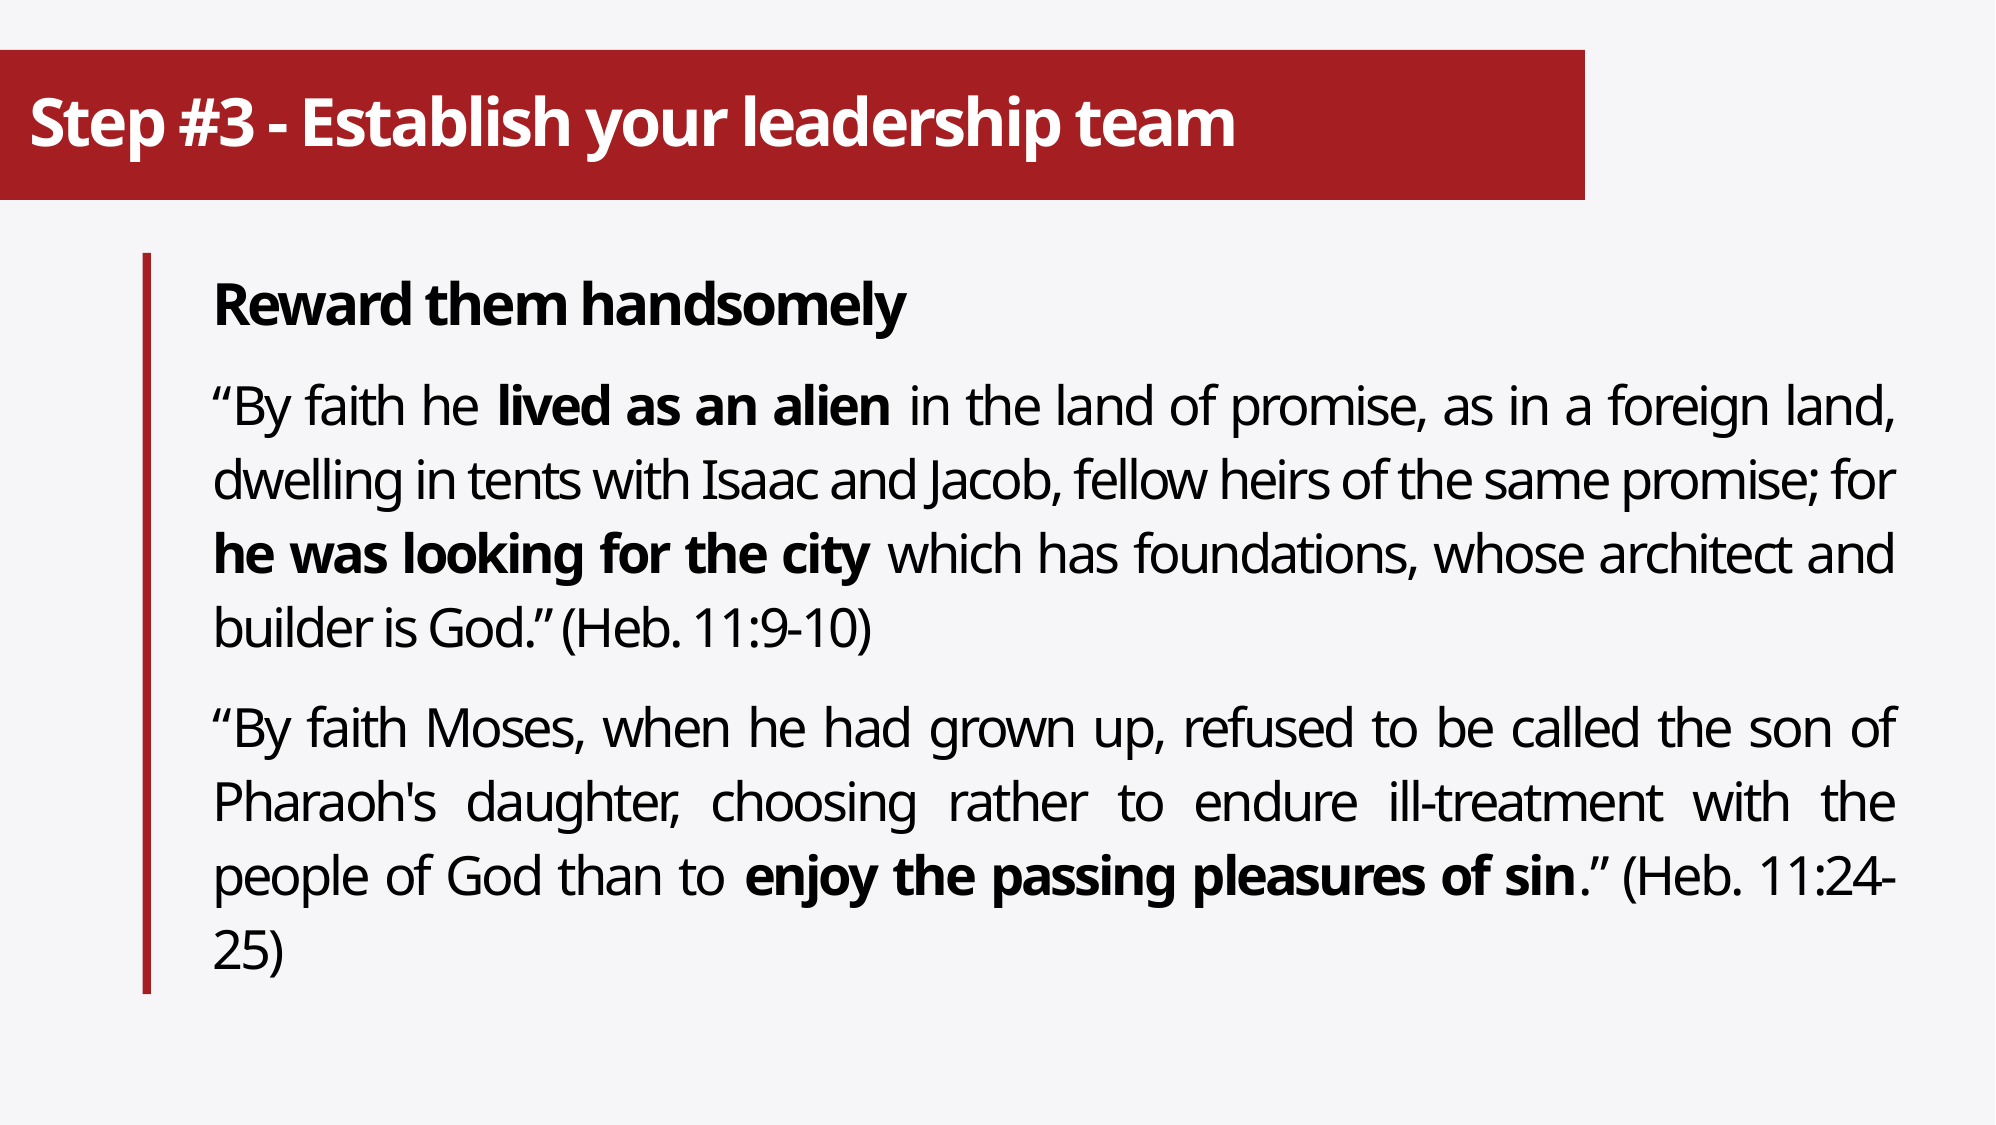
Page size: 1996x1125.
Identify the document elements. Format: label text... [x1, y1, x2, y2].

subtitle Reward them handsomely “By faith he lived as an alien in the land of promise, as in a foreign land, dwelling in tents with Isaac and Jacob, fellow heirs of the same promise; for he was looking for the city which has foundations, whose architect and builder is God.” (Heb. 11:9-10) “By faith Moses, when he had grown up, refused to be called the son of Pharaoh's daughter, choosing rather to endure ill-treatment with the people of God than to enjoy the passing pleasures of sin.” (Heb. 11:24-25) [197, 249, 1910, 1000]
title Step #3 - Establish your leadership team [14, 62, 1810, 188]
